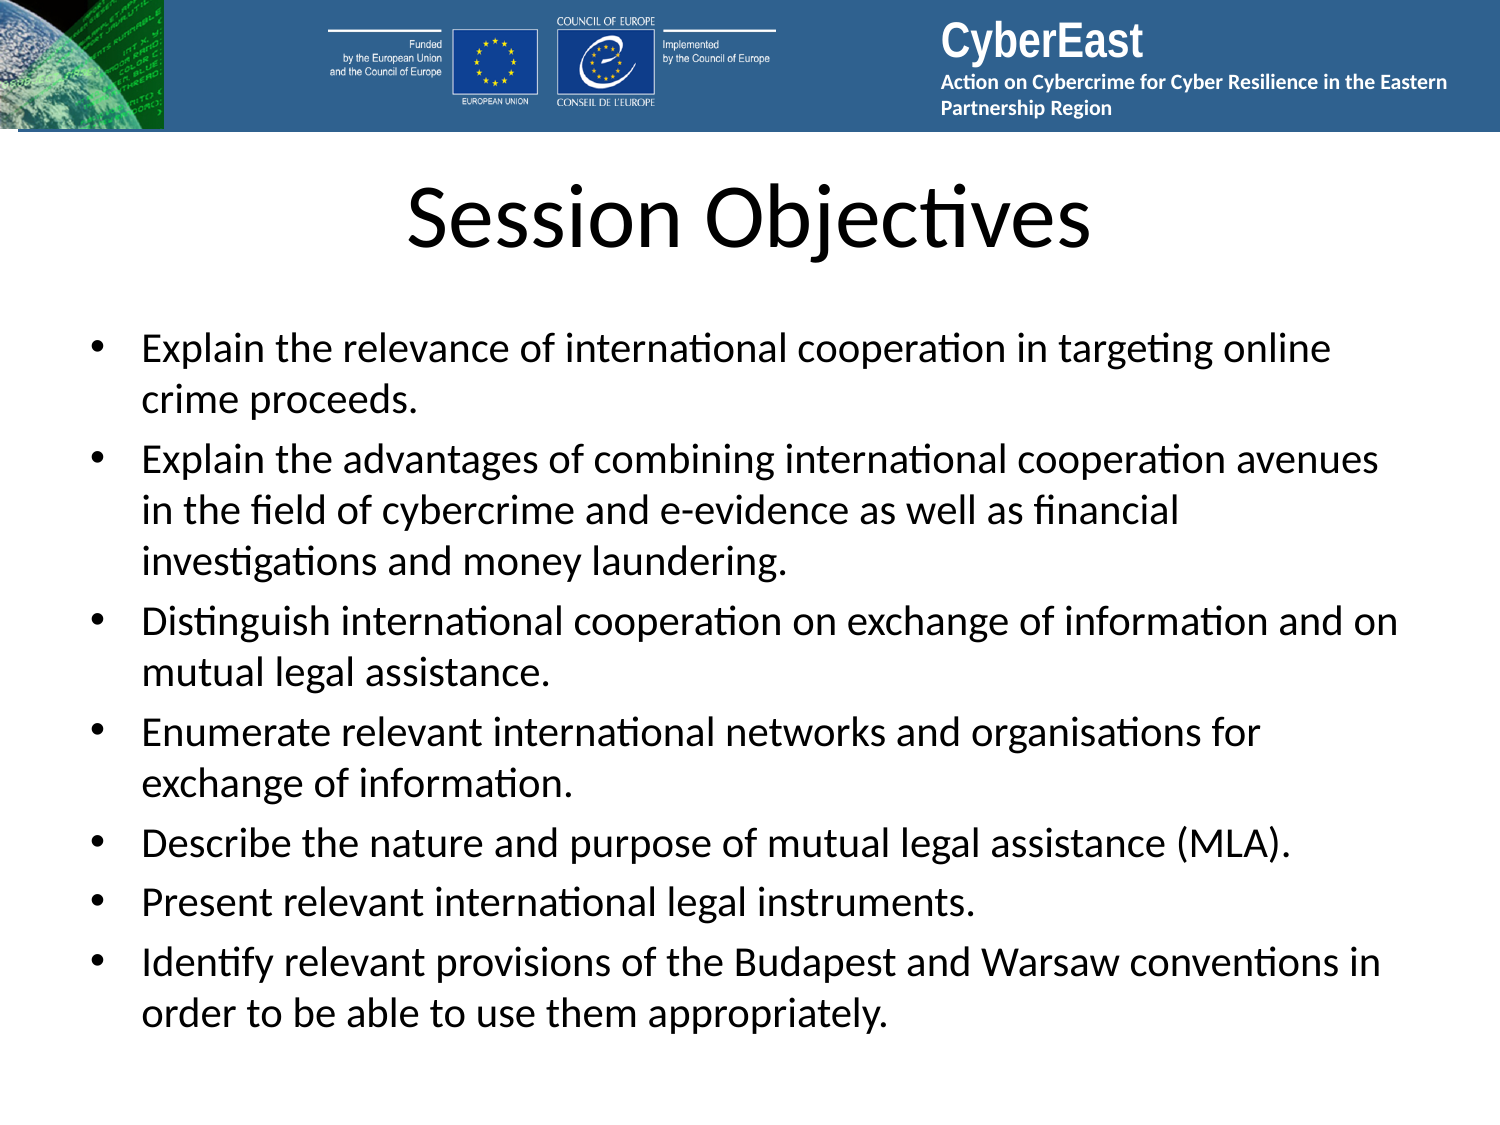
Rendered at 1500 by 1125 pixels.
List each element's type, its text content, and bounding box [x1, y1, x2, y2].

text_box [0, 0, 1500, 132]
list Explain the relevance of international cooperation in targeting online crime proceeds. Explain the advantages of combining international cooperation avenues in the field of cybercrime and e-evidence as well as financial investigations and money laundering. Distinguish international cooperation on exchange of information and on mutual legal assistance. Enumerate relevant international networks and organisations for exchange of information. Describe the nature and purpose of mutual legal assistance (MLA). Present relevant international legal instruments. Identify relevant provisions of the Budapest and Warsaw conventions in order to be able to use them appropriately. [75, 312, 1425, 1055]
title Session Objectives [75, 141, 1425, 305]
